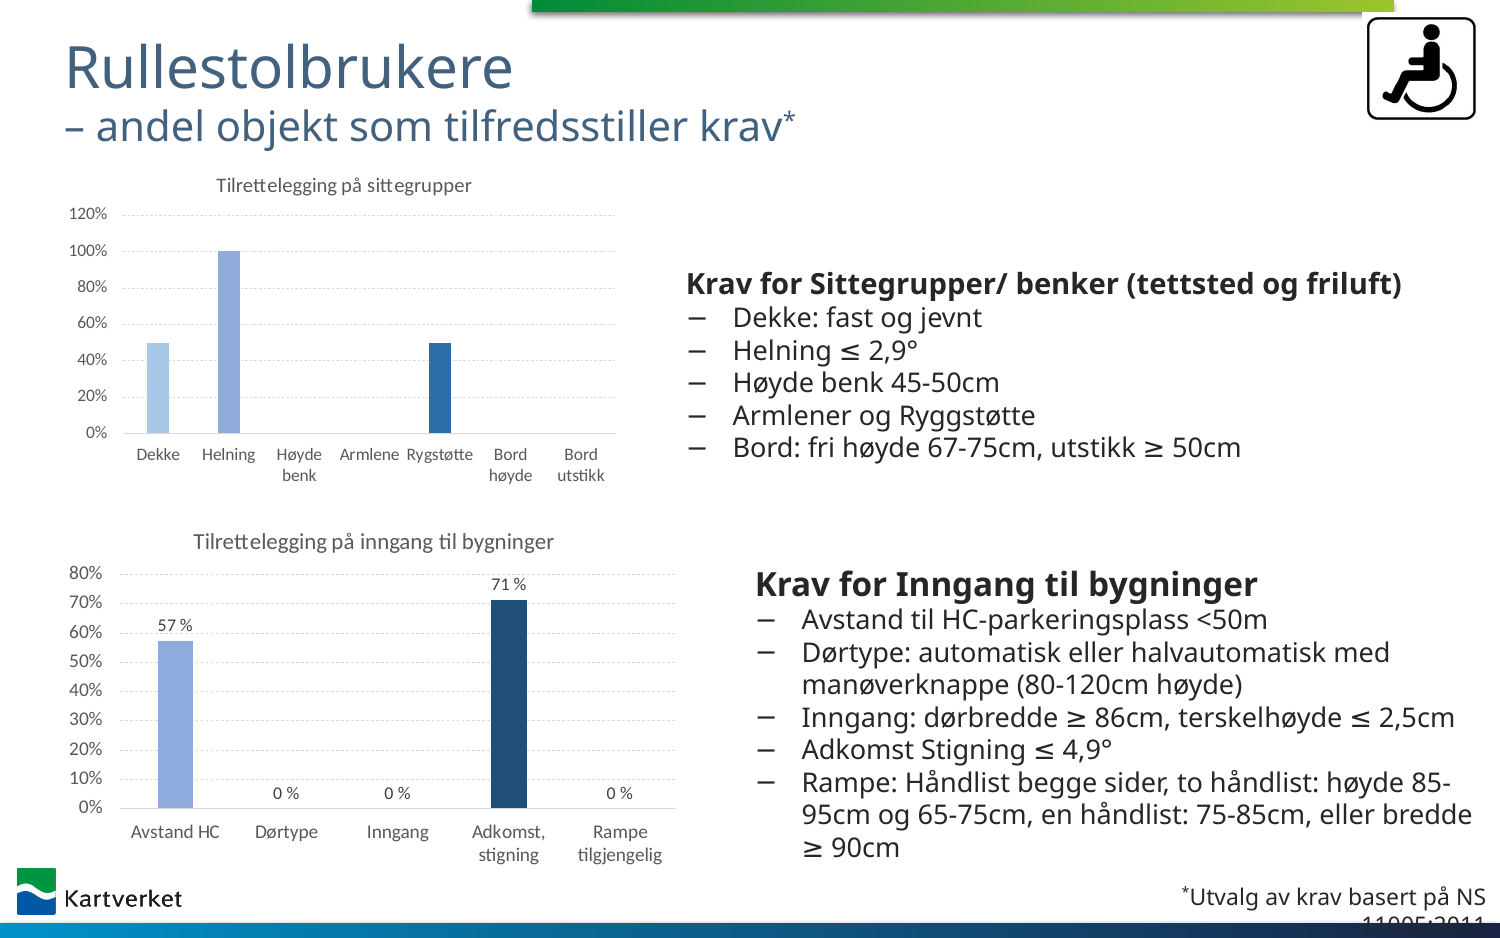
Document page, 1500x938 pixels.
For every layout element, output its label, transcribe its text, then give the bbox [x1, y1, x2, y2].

text_box Krav for Sittegrupper/ benker (tettsted og friluft) Dekke: fast og jevnt Helning ≤ 2,9° Høyde benk 45-50cm Armlener og Ryggstøtte Bord: fri høyde 67-75cm, utstikk ≥ 50cm [670, 258, 1418, 471]
picture [62, 166, 626, 492]
picture [62, 520, 687, 874]
text_box Krav for Inngang til bygninger Avstand til HC-parkeringsplass <50m Dørtype: automatisk eller halvautomatisk med manøverknappe (80-120cm høyde) Inngang: dørbredde ≥ 86cm, terskelhøyde ≤ 2,5cm Adkomst Stigning ≤ 4,9° Rampe: Håndlist begge sider, to håndlist: høyde 85-95cm og 65-75cm, en håndlist: 75-85cm, eller bredde ≥ 90cm [740, 555, 1491, 870]
text_box Rullestolbrukere – andel objekt som tilfredsstiller krav* [49, 25, 1431, 158]
picture [1362, 12, 1481, 126]
text_box *Utvalg av krav basert på NS 11005:2011 [1068, 873, 1500, 938]
